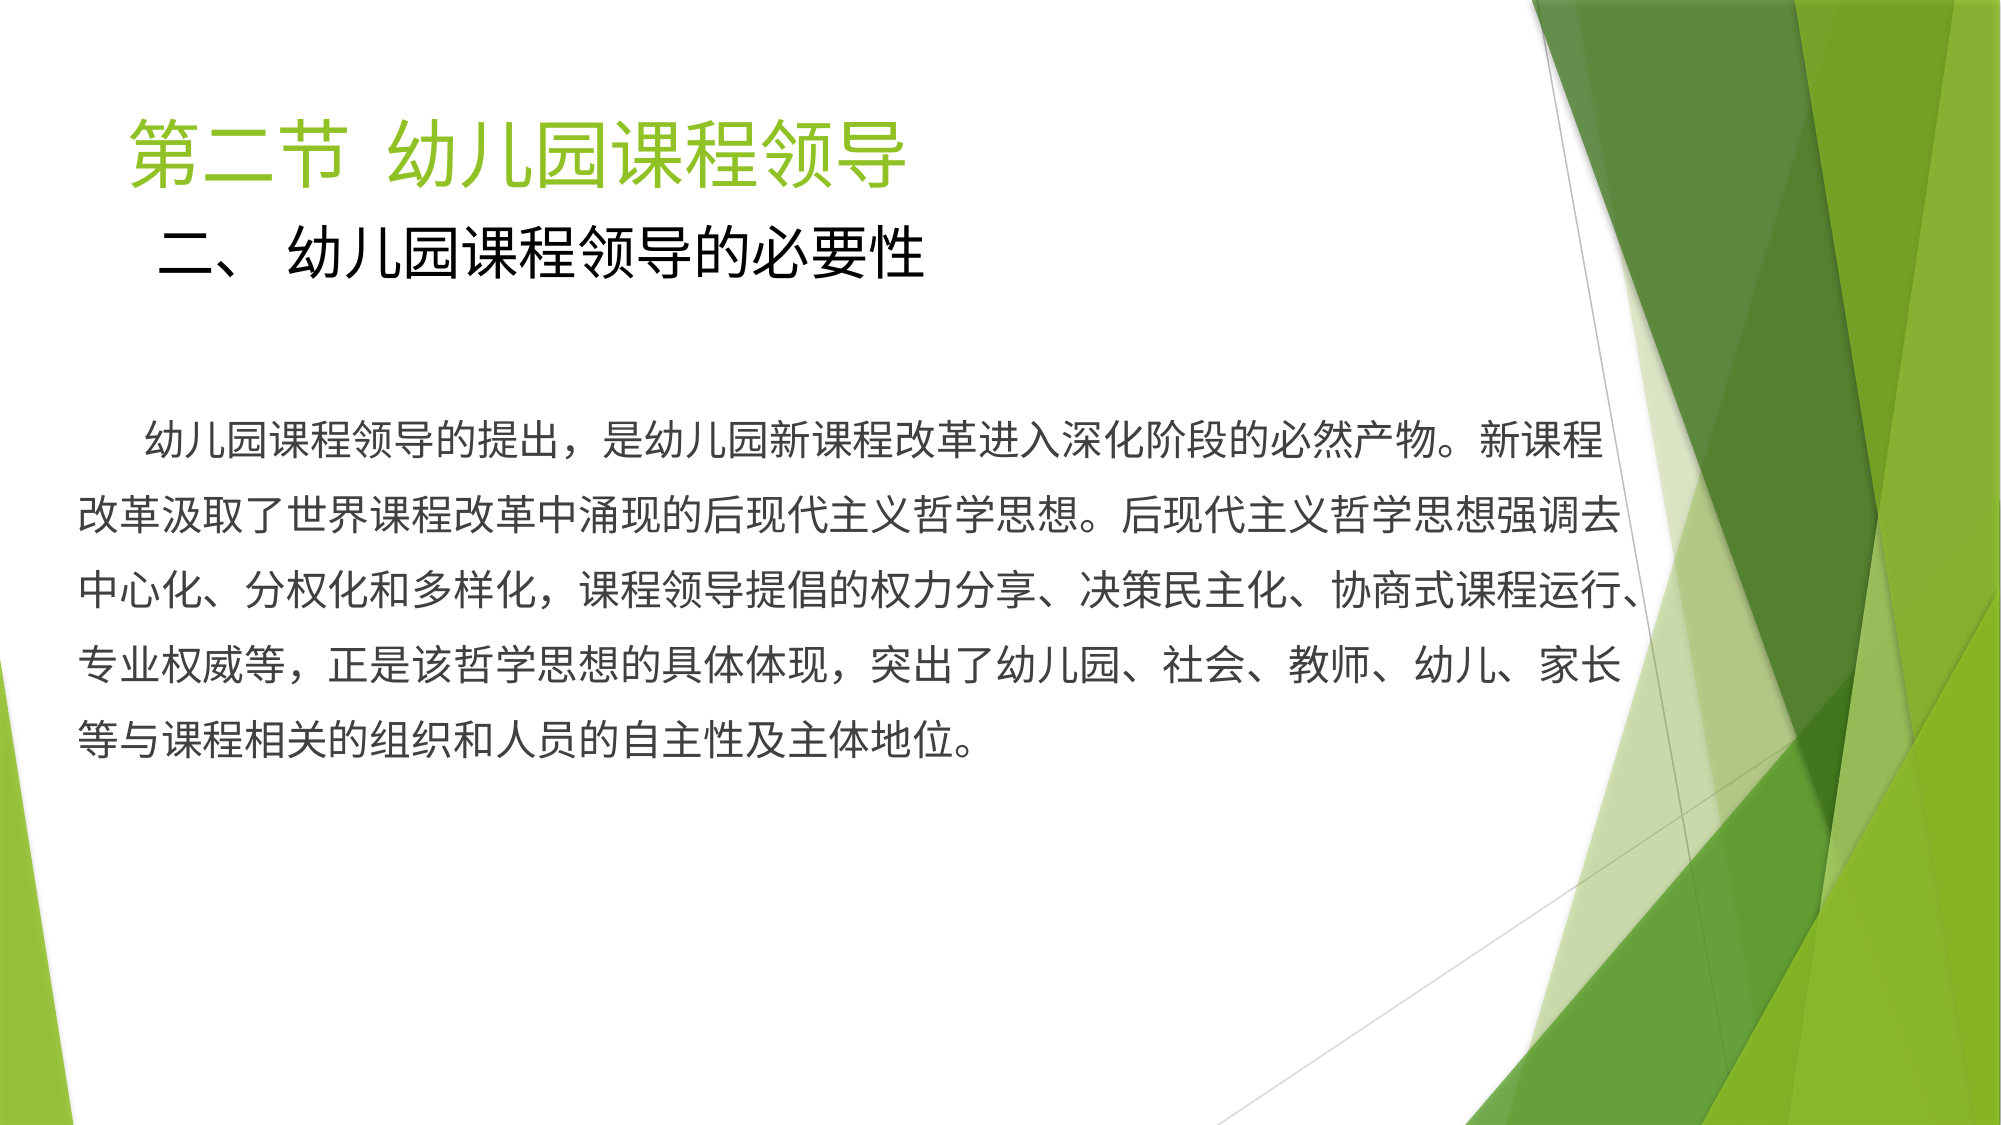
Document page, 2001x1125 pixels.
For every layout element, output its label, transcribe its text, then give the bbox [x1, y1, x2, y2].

title 第二节 幼儿园课程领导 [111, 99, 1522, 317]
text_box 二、 幼儿园课程领导的必要性 [141, 208, 1451, 294]
list 幼儿园课程领导的提出，是幼儿园新课程改革进入深化阶段的必然产物。新课程改革汲取了世界课程改革中涌现的后现代主义哲学思想。后现代主义哲学思想强调去中心化、分权化和多样化，课程领导提倡的权力分享、决策民主化、协商式课程运行、专业权威等，正是该哲学思想的具体体现，突出了幼儿园、社会、教师、幼儿、家长等与课程相关的组织和人员的自主性及主体地位。 [62, 381, 1658, 794]
